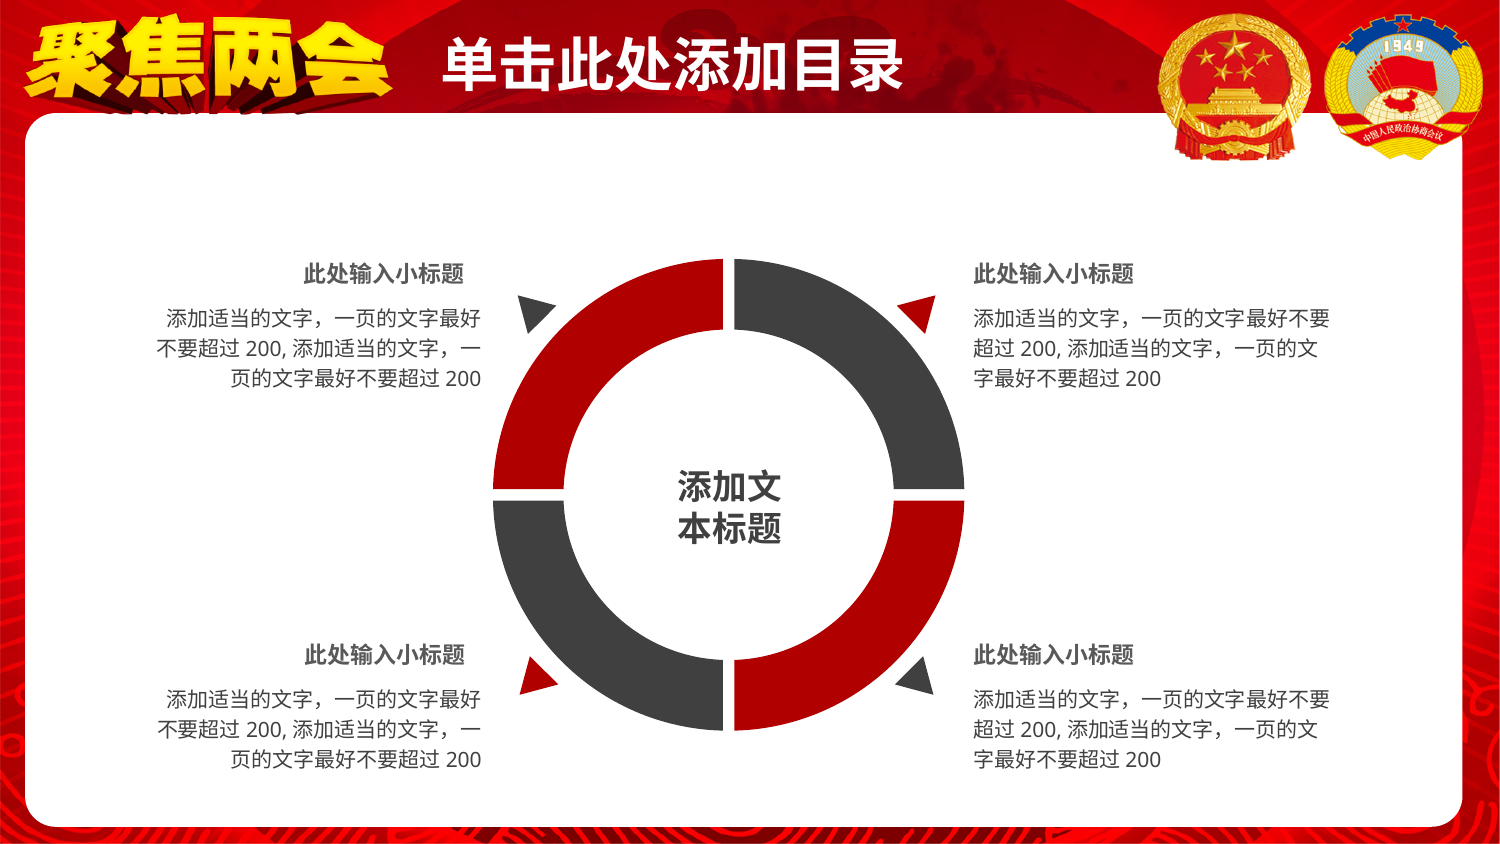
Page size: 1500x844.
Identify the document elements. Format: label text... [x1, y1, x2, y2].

text_box 此处输入小标题 [964, 636, 1203, 673]
text_box 此处输入小标题 [235, 255, 474, 292]
text_box 添加适当的文字，一页的文字最好不要超过200,添加适当的文字，一页的文字最好不要超过200 [137, 295, 491, 396]
text_box [519, 656, 559, 695]
text_box [896, 295, 936, 335]
text_box [492, 500, 723, 731]
text_box 添加适当的文字，一页的文字最好不要超过200,添加适当的文字，一页的文字最好不要超过200 [964, 295, 1340, 396]
text_box 添加文 本标题 [610, 460, 850, 553]
text_box [517, 295, 557, 335]
text_box [894, 656, 934, 695]
text_box 此处输入小标题 [235, 636, 475, 673]
picture [0, 0, 1500, 844]
text_box [734, 500, 965, 731]
text_box 添加适当的文字，一页的文字最好不要超过200,添加适当的文字，一页的文字最好不要超过200 [964, 676, 1340, 777]
text_box [734, 258, 965, 490]
text_box [492, 258, 723, 490]
text_box 添加适当的文字，一页的文字最好不要超过200,添加适当的文字，一页的文字最好不要超过200 [138, 676, 491, 777]
text_box 此处输入小标题 [964, 255, 1203, 292]
